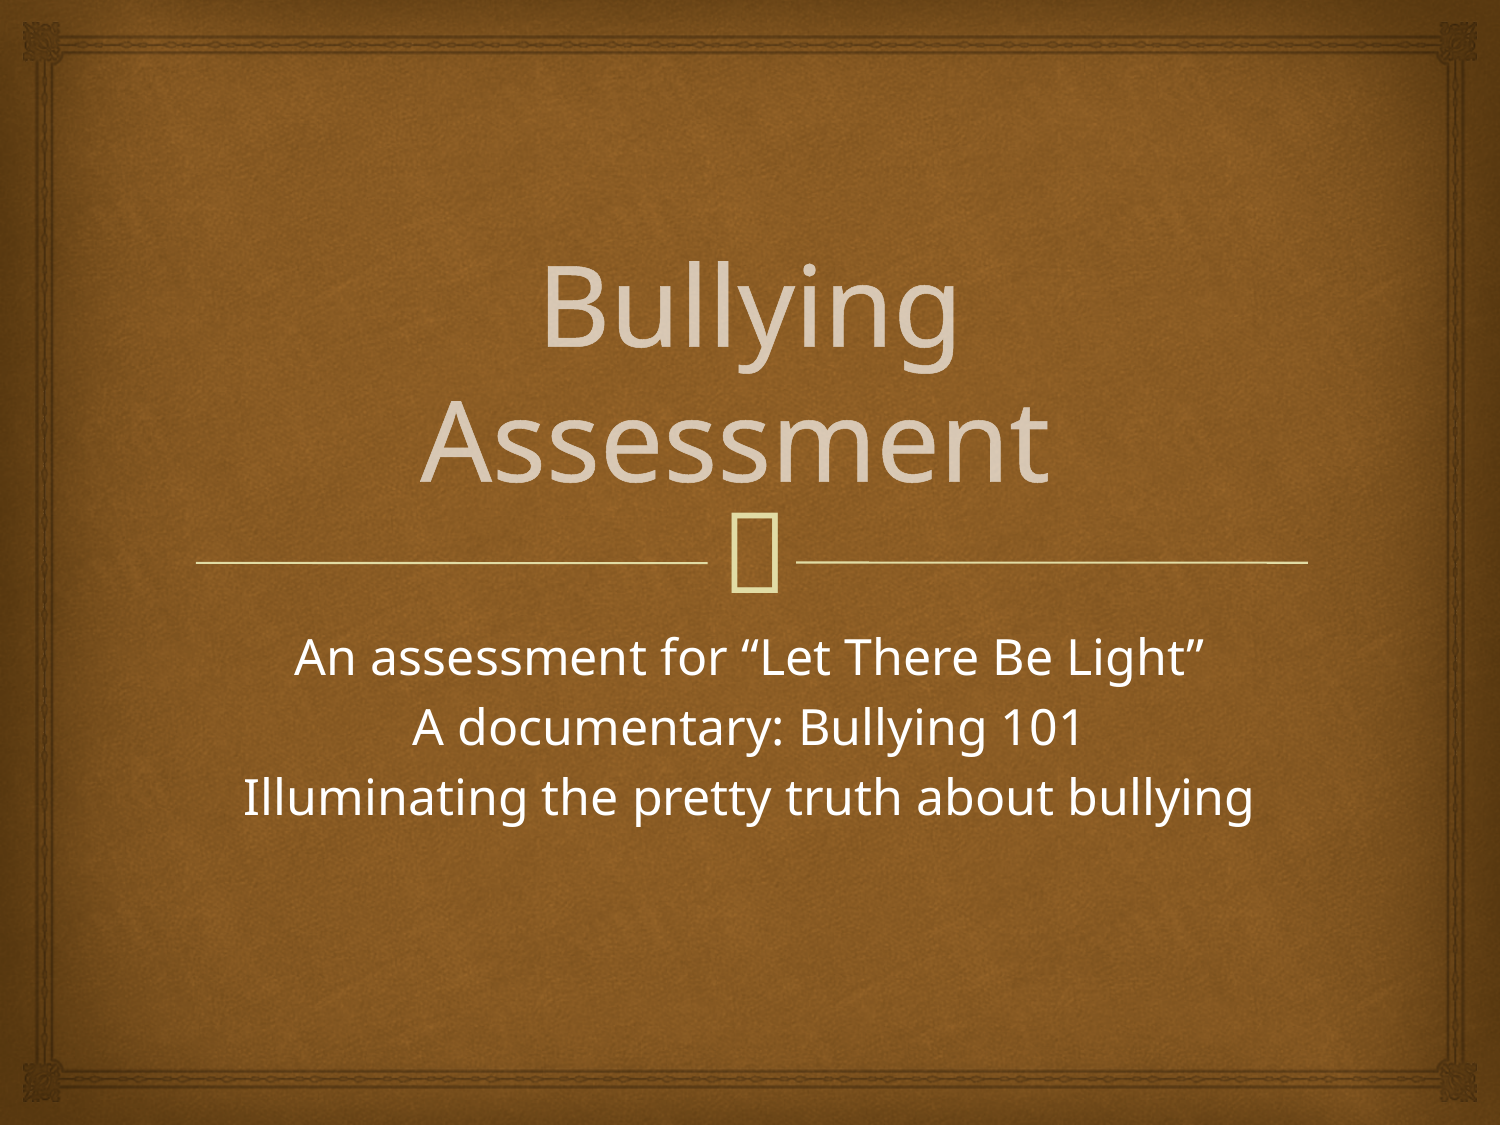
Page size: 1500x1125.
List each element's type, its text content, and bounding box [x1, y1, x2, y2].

picture [0, 0, 1500, 1125]
subtitle An assessment for “Let There Be Light” A documentary: Bullying 101 Illuminating the pretty truth about bullying [225, 618, 1275, 906]
title Bullying Assessment [194, 227, 1306, 512]
